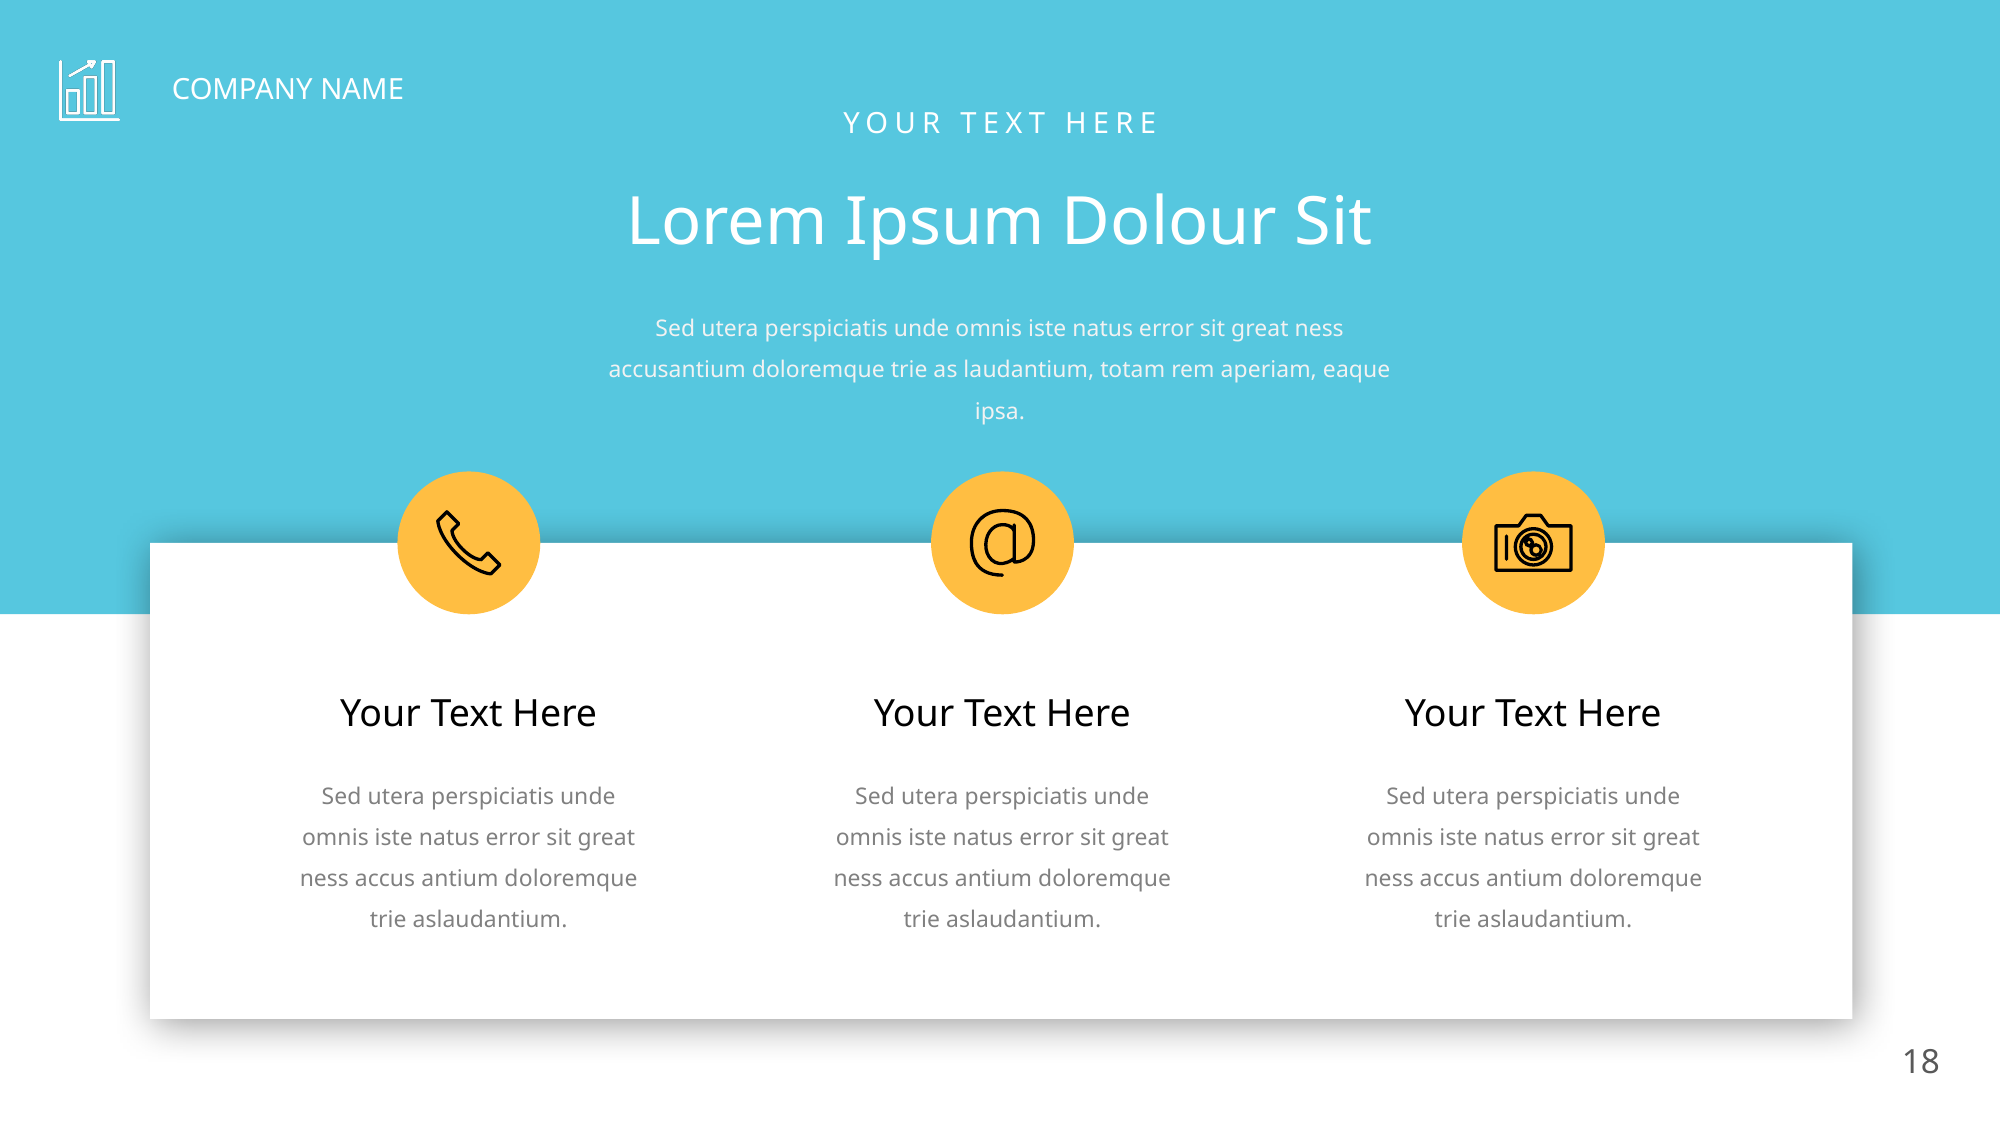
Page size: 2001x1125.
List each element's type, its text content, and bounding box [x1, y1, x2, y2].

text_box Your Text Here [796, 682, 1209, 742]
text_box Sed utera perspiciatis unde omnis iste natus error sit great ness accus antium doloremque trie aslaudantium. [1346, 760, 1721, 940]
picture [0, 0, 2000, 615]
text_box [149, 615, 1853, 1020]
text_box Sed utera perspiciatis unde omnis iste natus error sit great ness accus antium doloremque trie aslaudantium. [815, 760, 1190, 940]
text_box Your Text Here [1327, 682, 1740, 742]
text_box Sed utera perspiciatis unde omnis iste natus error sit great ness accus antium doloremque trie aslaudantium. [281, 760, 657, 940]
text_box Your Text Here [262, 682, 675, 742]
